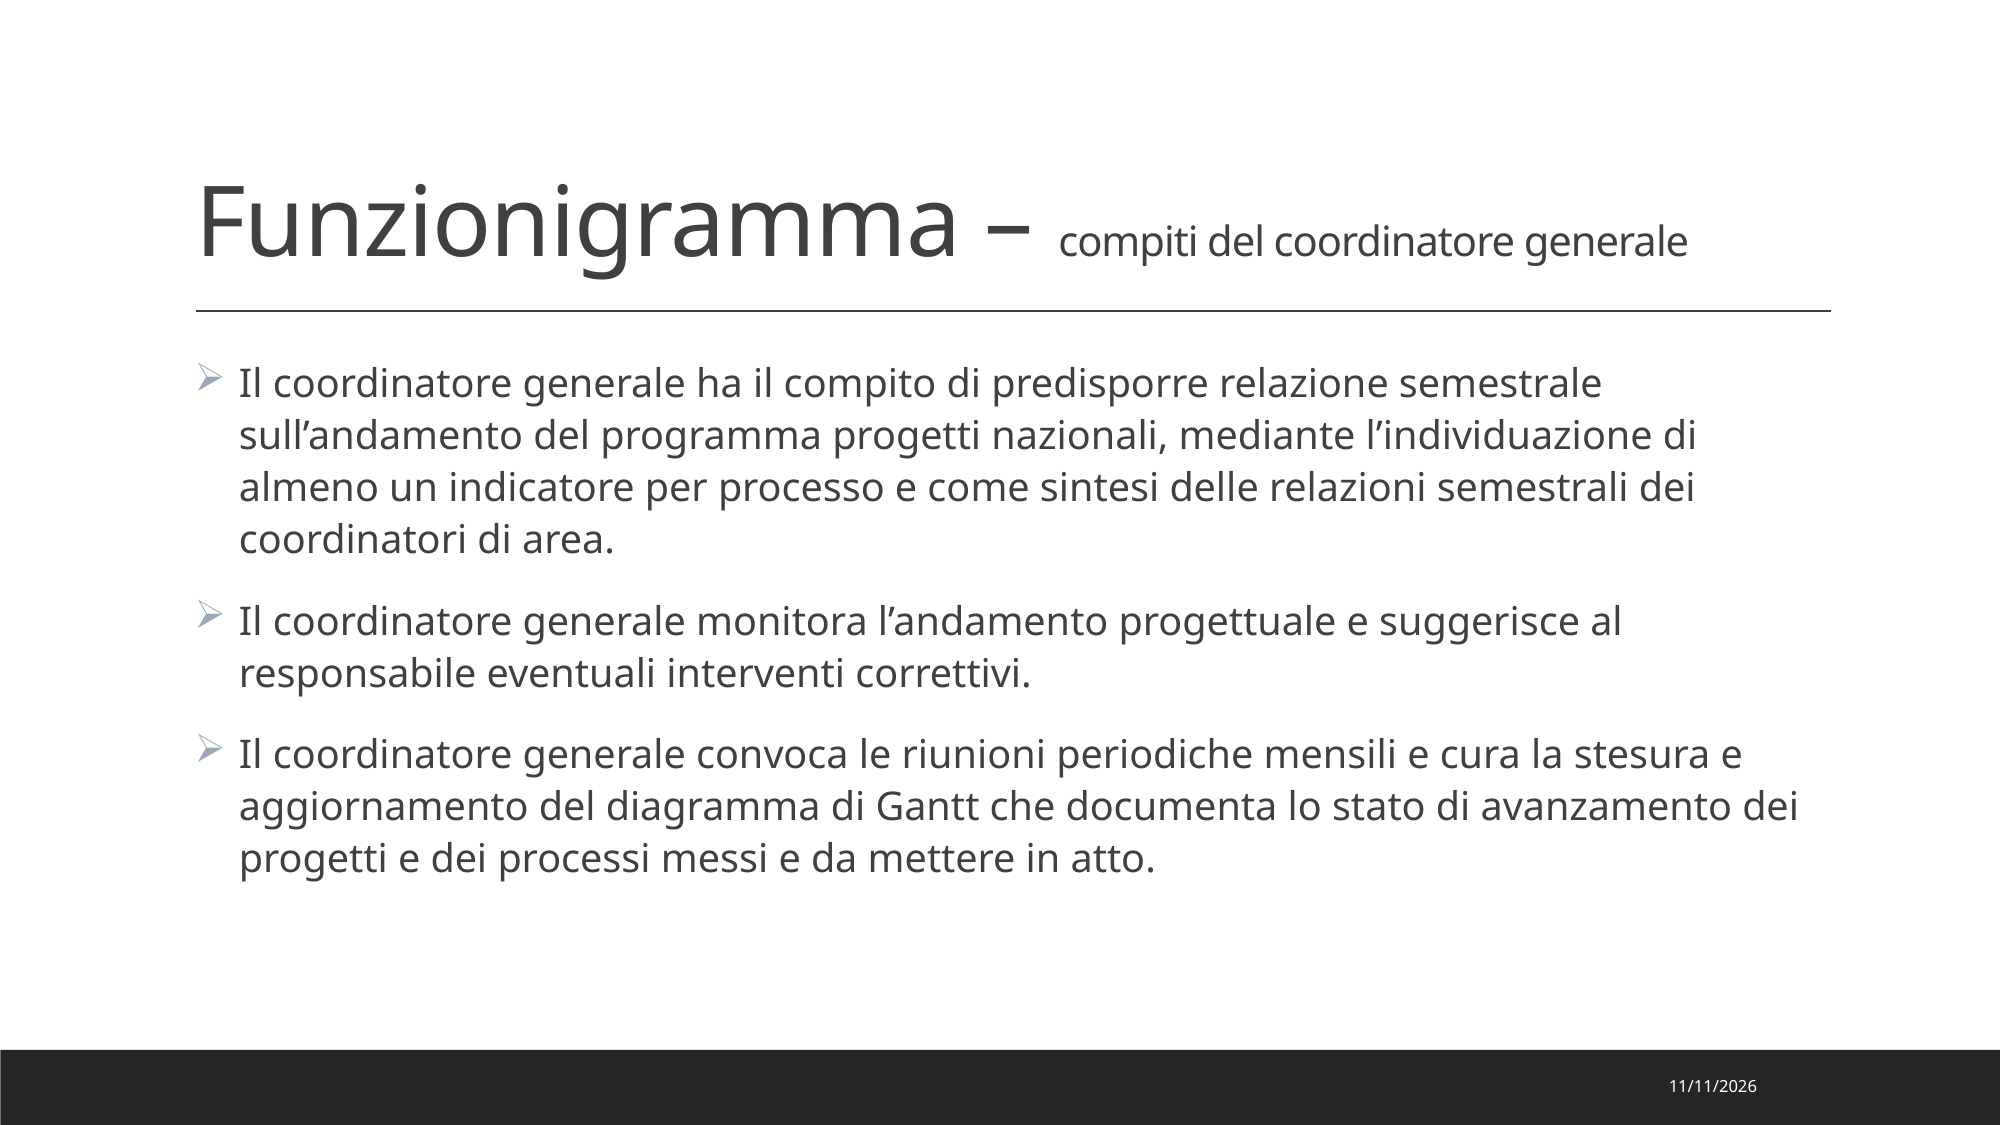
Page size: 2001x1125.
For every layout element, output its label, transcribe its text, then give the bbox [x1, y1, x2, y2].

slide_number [1348, 1057, 1773, 1118]
list Il coordinatore generale ha il compito di predisporre relazione semestrale sull’andamento del programma progetti nazionali, mediante l’individuazione di almeno un indicatore per processo e come sintesi delle relazioni semestrali dei coordinatori di area. Il coordinatore generale monitora l’andamento progettuale e suggerisce al responsabile eventuali interventi correttivi. Il coordinatore generale convoca le riunioni periodiche mensili e cura la stesura e aggiornamento del diagramma di Gantt che documenta lo stato di avanzamento dei progetti e dei processi messi e da mettere in atto. [180, 345, 1830, 963]
title Funzionigramma – compiti del coordinatore generale [180, 47, 1830, 285]
